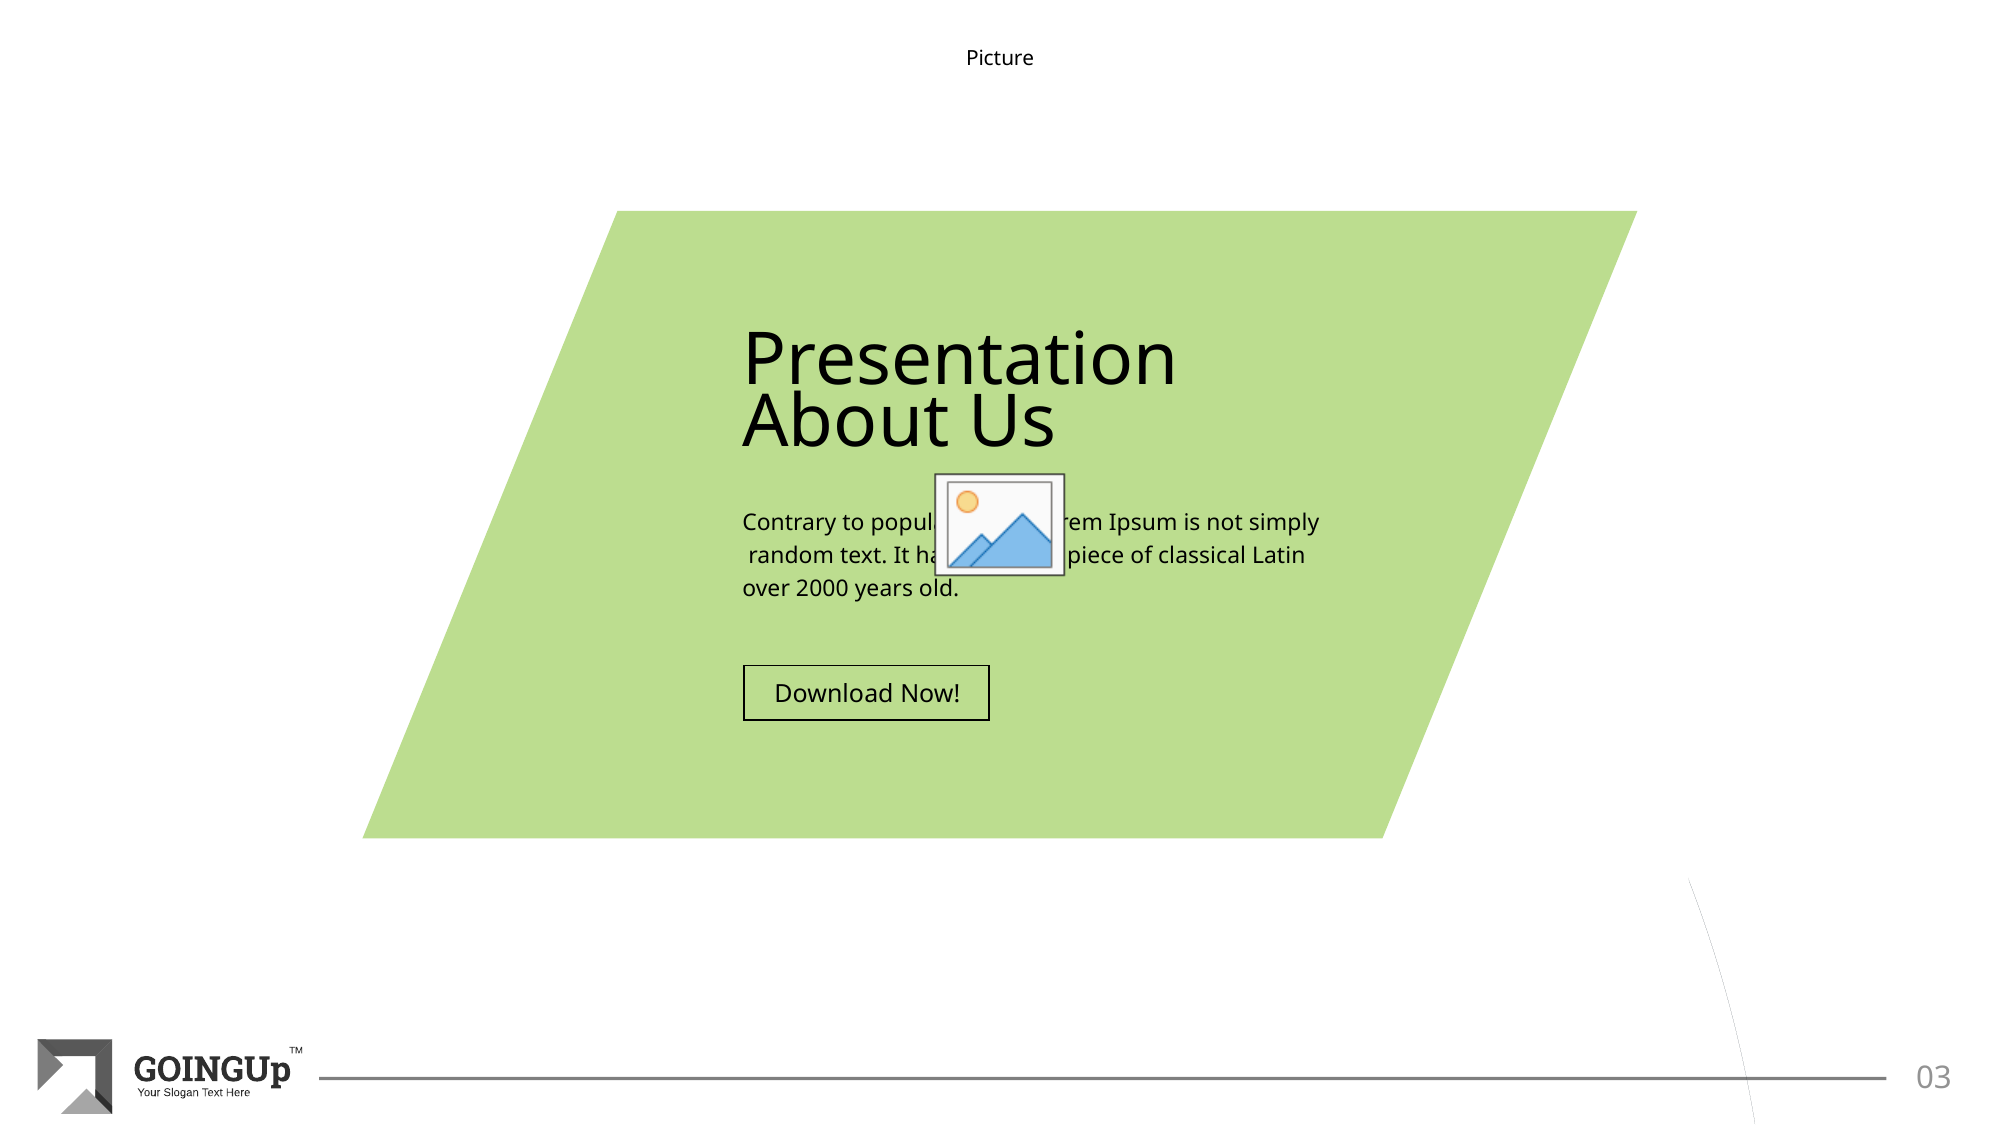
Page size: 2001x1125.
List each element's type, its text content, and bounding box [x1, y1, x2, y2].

slide_number 03 [1886, 1030, 1982, 1125]
picture [37, 37, 1963, 1012]
